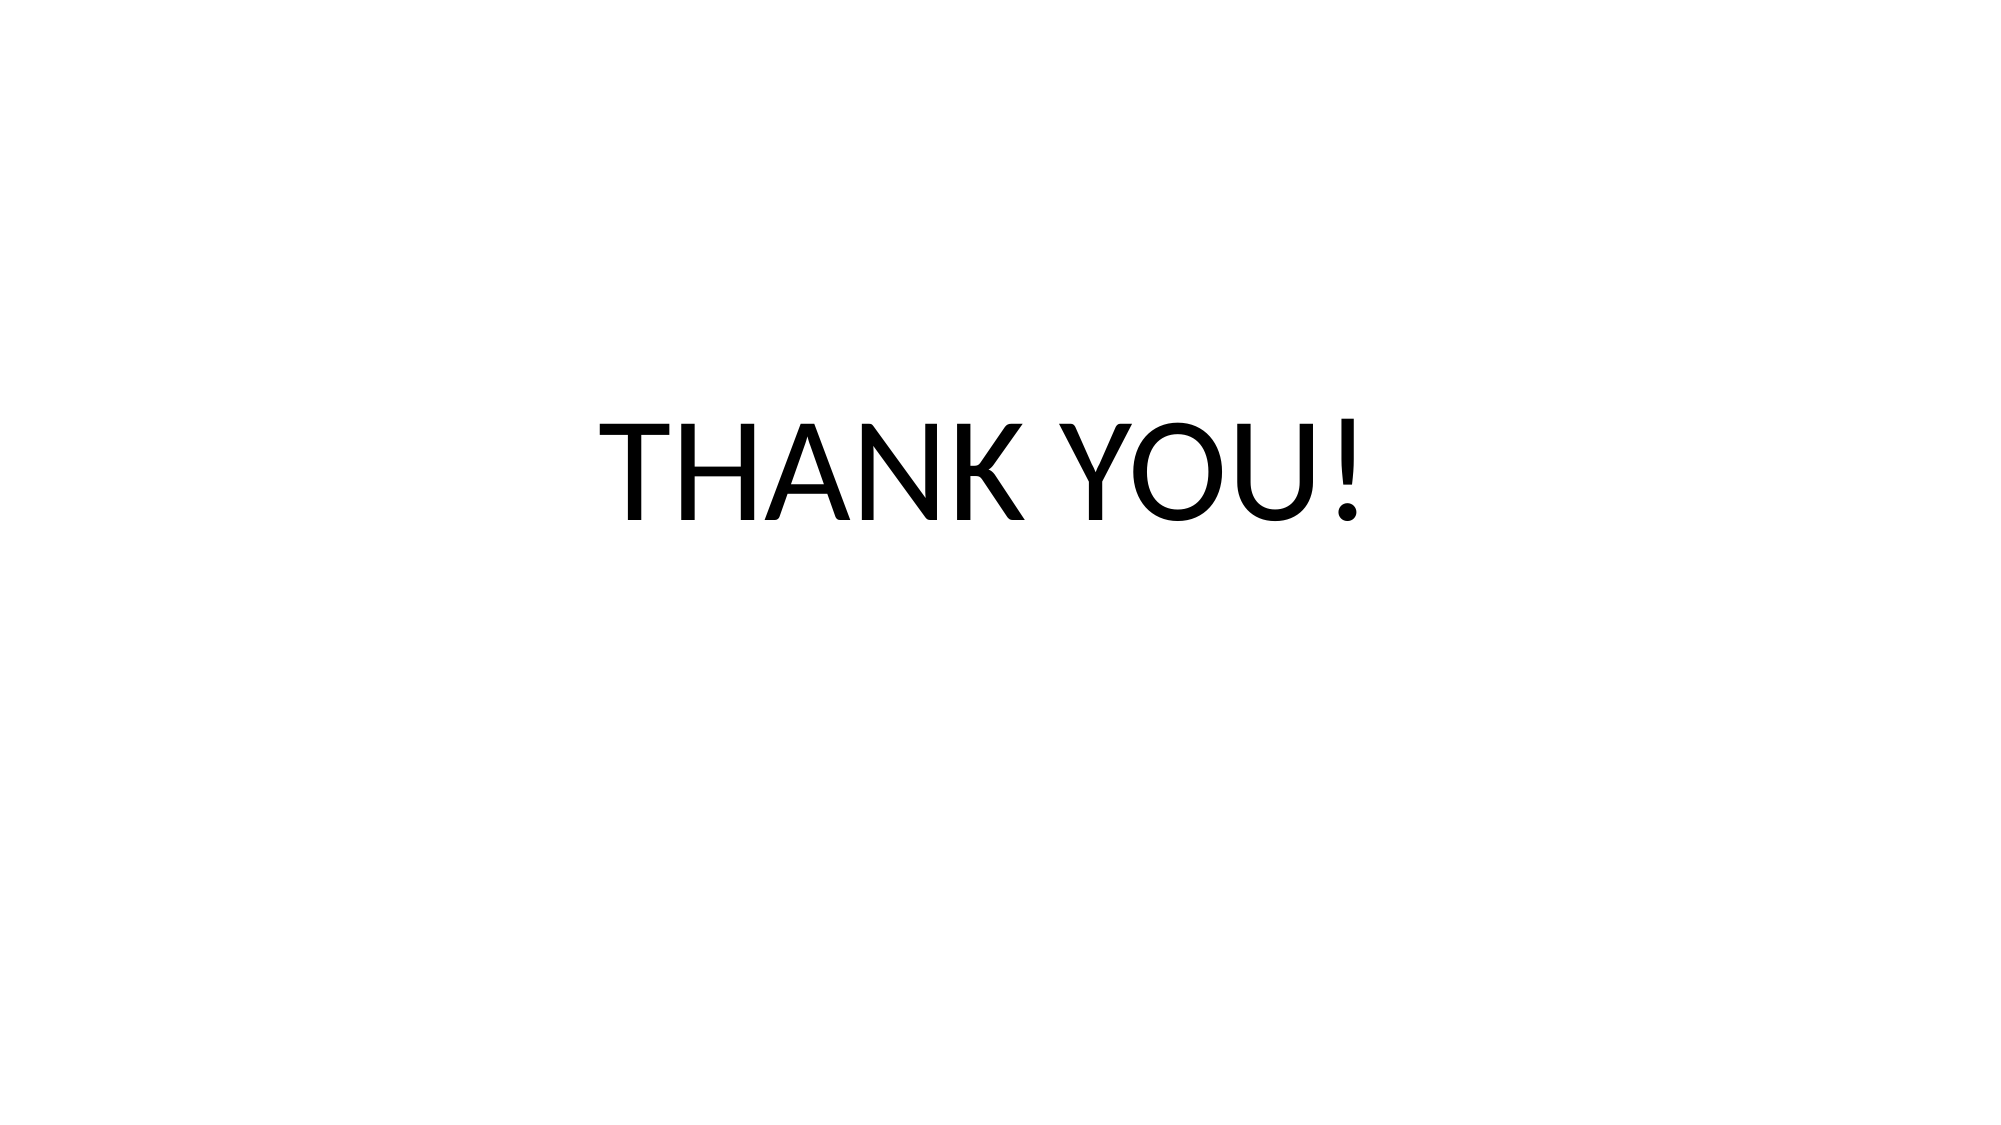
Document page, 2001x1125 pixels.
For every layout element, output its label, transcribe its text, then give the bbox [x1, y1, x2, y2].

list THANK YOU! [123, 124, 1849, 839]
